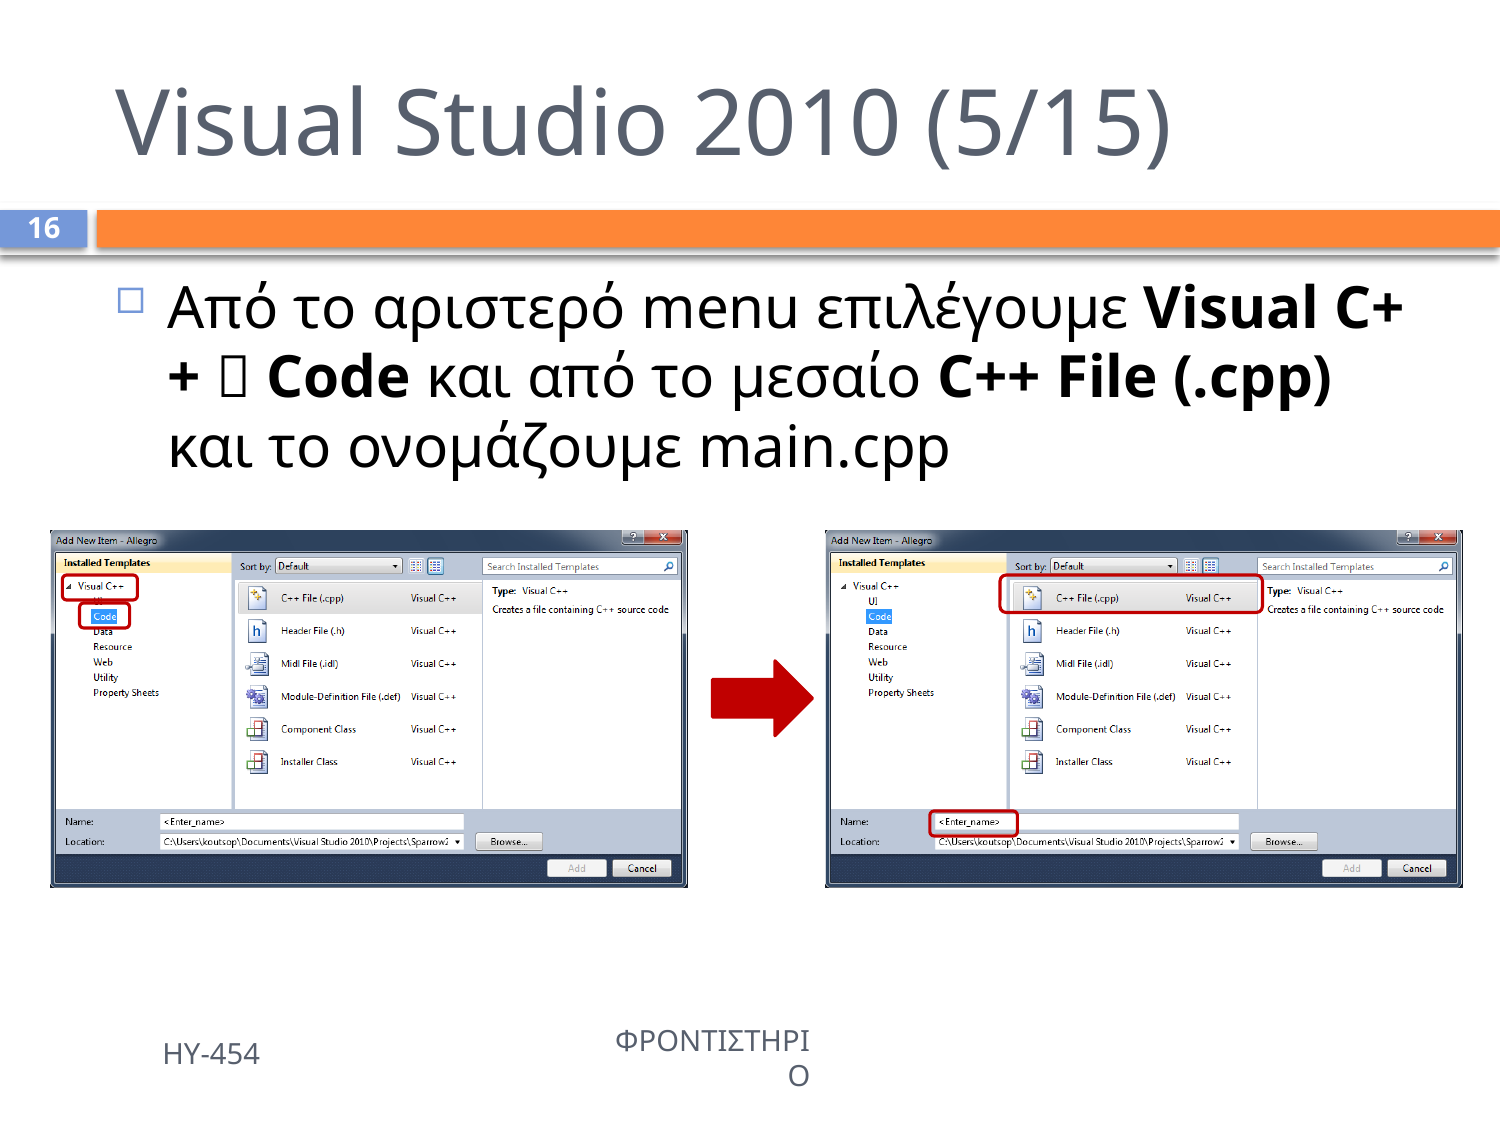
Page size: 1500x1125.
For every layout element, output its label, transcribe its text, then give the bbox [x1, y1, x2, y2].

list Από το αριστερό menu επιλέγουμε Visual C++  Code και από το μεσαίο C++ File (.cpp) και το ονομάζουμε main.cpp [100, 262, 1438, 1000]
title Visual Studio 2010 (5/15) [100, 37, 1438, 200]
picture [49, 530, 688, 888]
footer ΗΥ-454 [99, 1024, 275, 1085]
picture [824, 530, 1463, 888]
text_box [710, 659, 814, 738]
slide_number 16 [0, 208, 88, 249]
